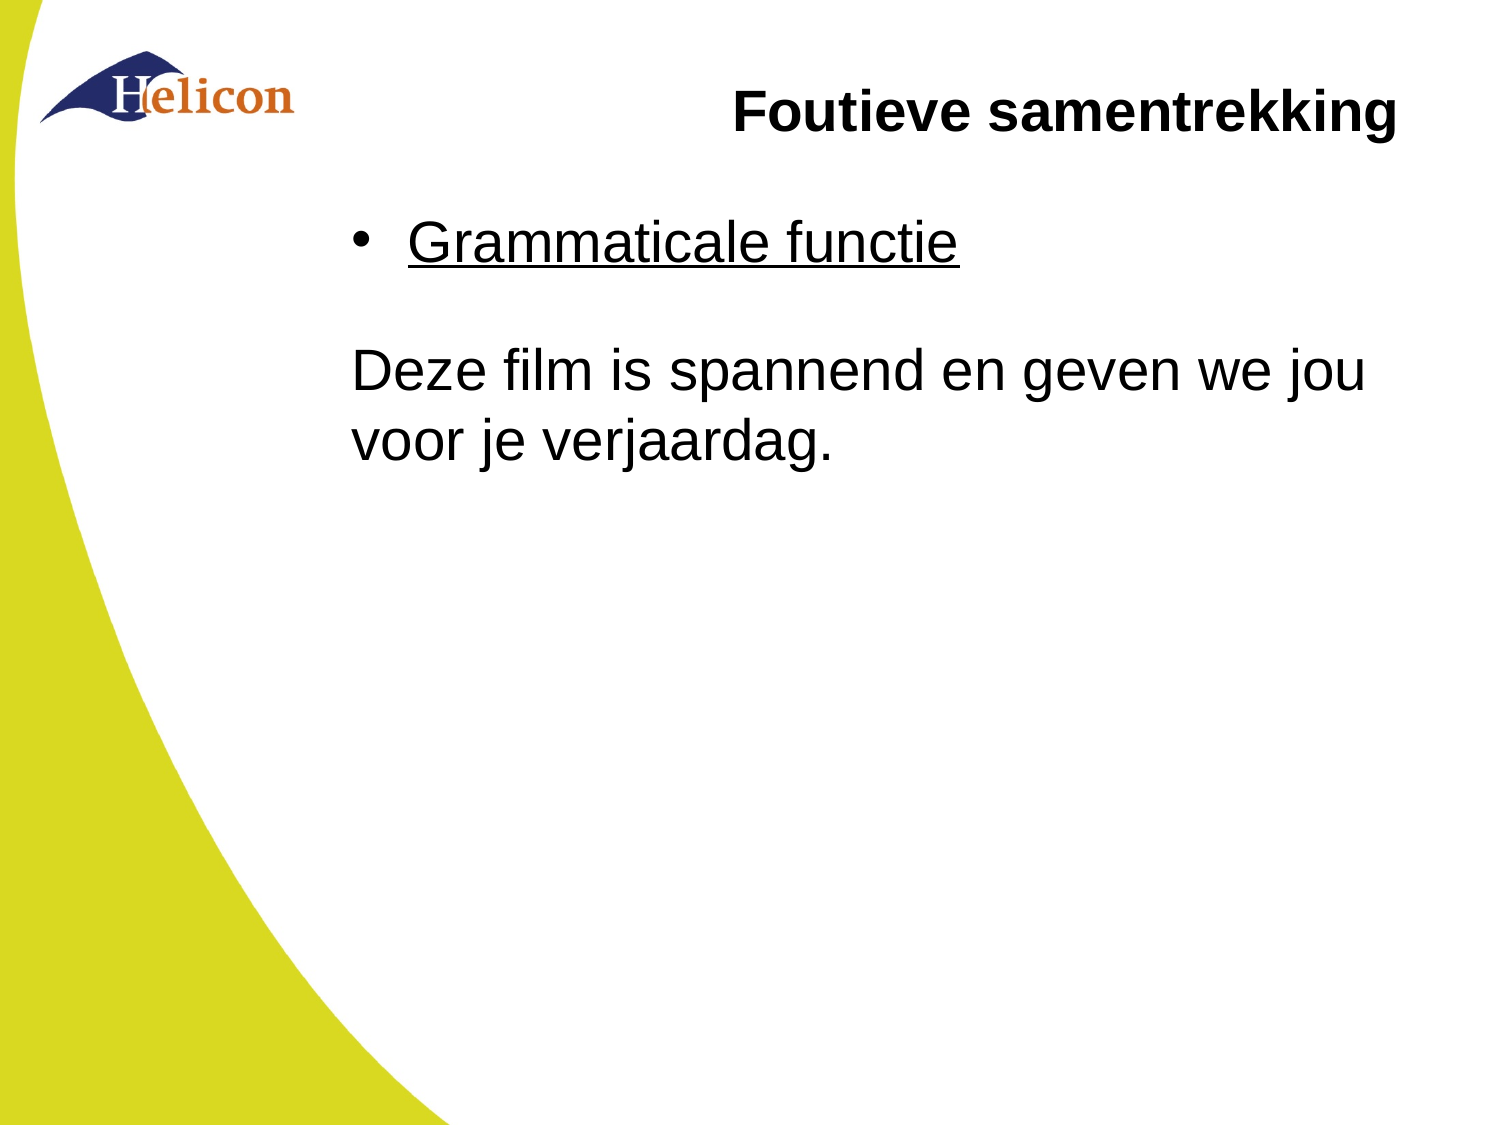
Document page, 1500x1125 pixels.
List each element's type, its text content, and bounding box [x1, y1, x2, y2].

picture [0, 0, 1500, 1125]
title Foutieve samentrekking [324, 54, 1415, 161]
list Grammaticale functie Deze film is spannend en geven we jou voor je verjaardag. [336, 196, 1425, 1005]
